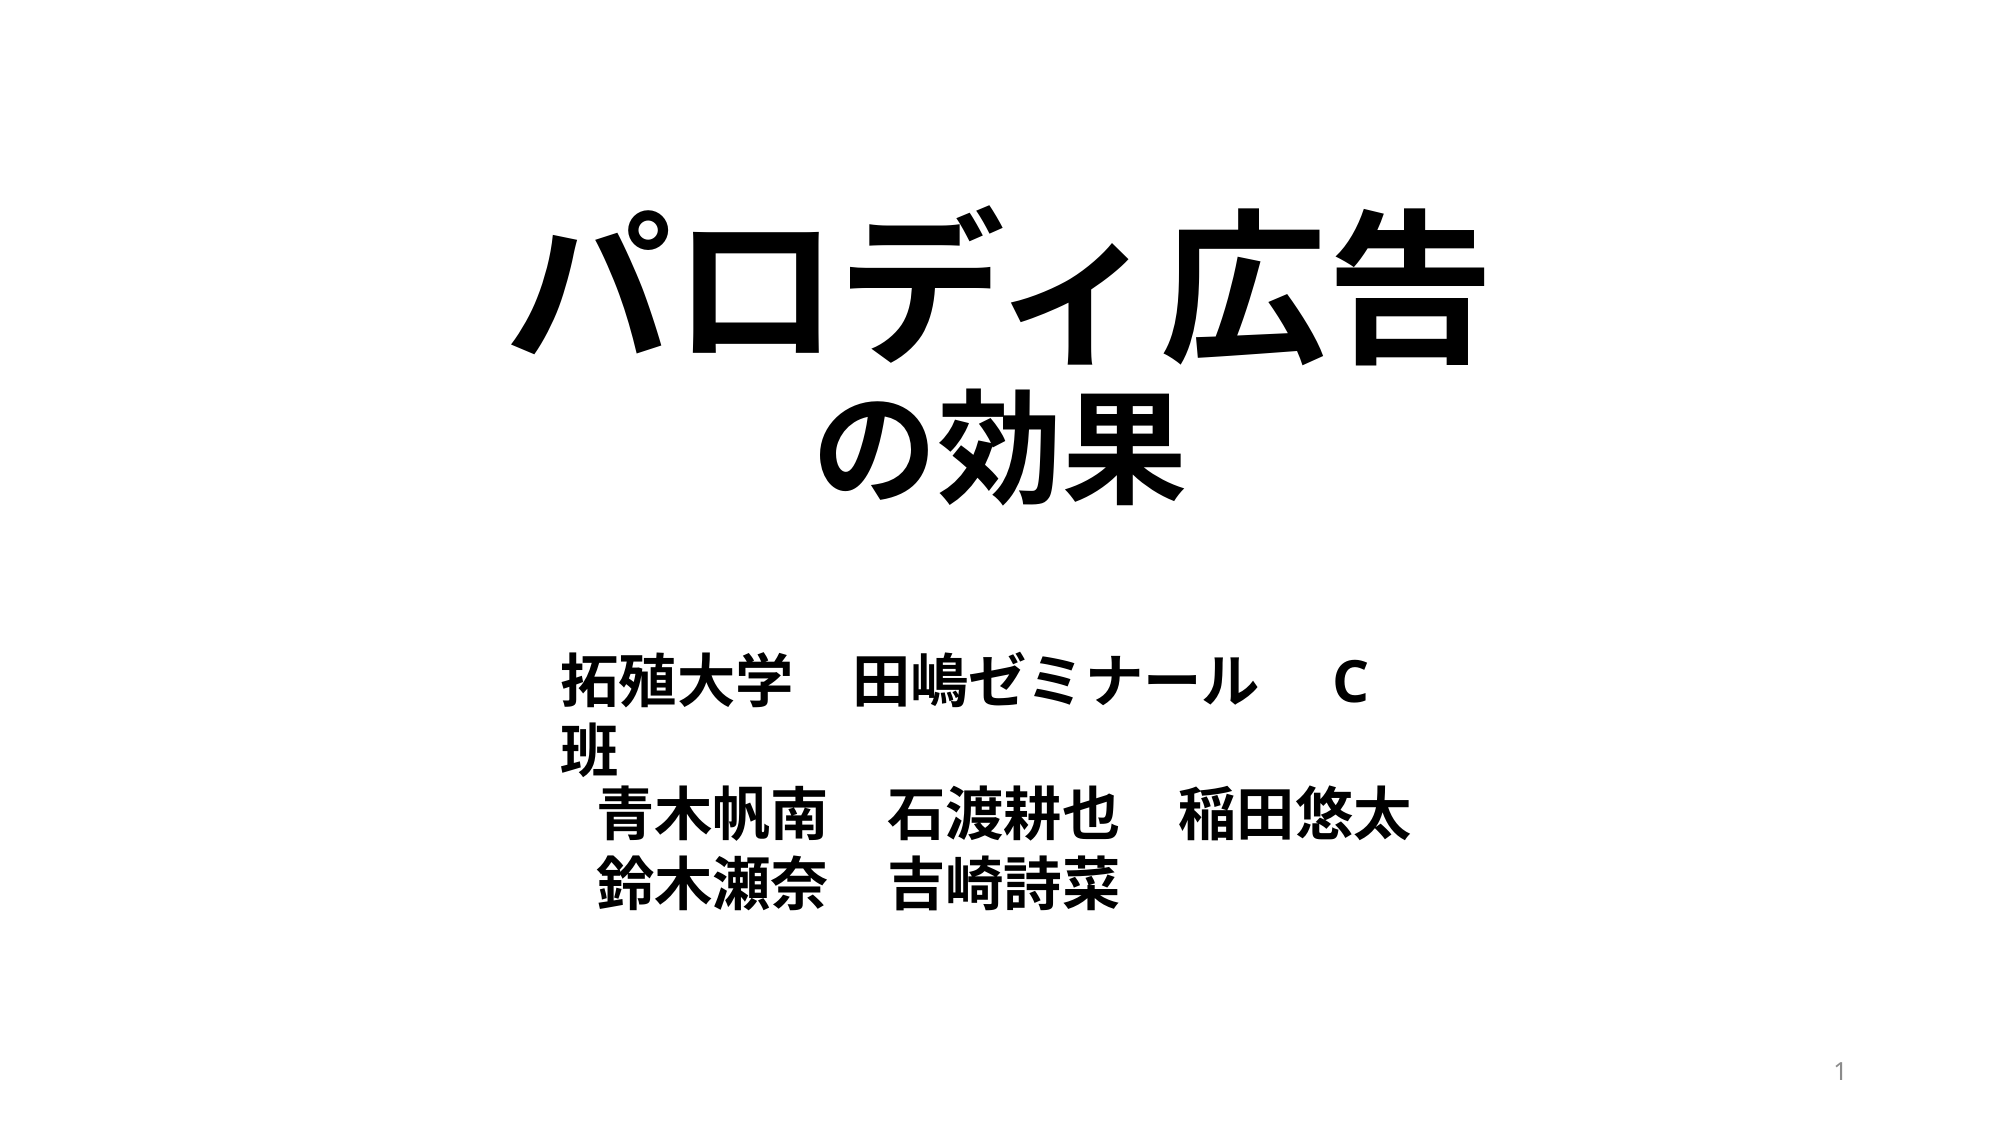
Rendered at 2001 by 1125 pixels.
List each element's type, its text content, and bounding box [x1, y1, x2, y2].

text_box 青木帆南 石渡耕也 稲田悠太 鈴木瀬奈 吉崎詩菜 [581, 770, 1542, 925]
text_box 拓殖大学 田嶋ゼミナール C班 [546, 637, 1454, 792]
slide_number 1 [1412, 1042, 1863, 1103]
title パロディ広告 の効果 [249, 137, 1750, 529]
